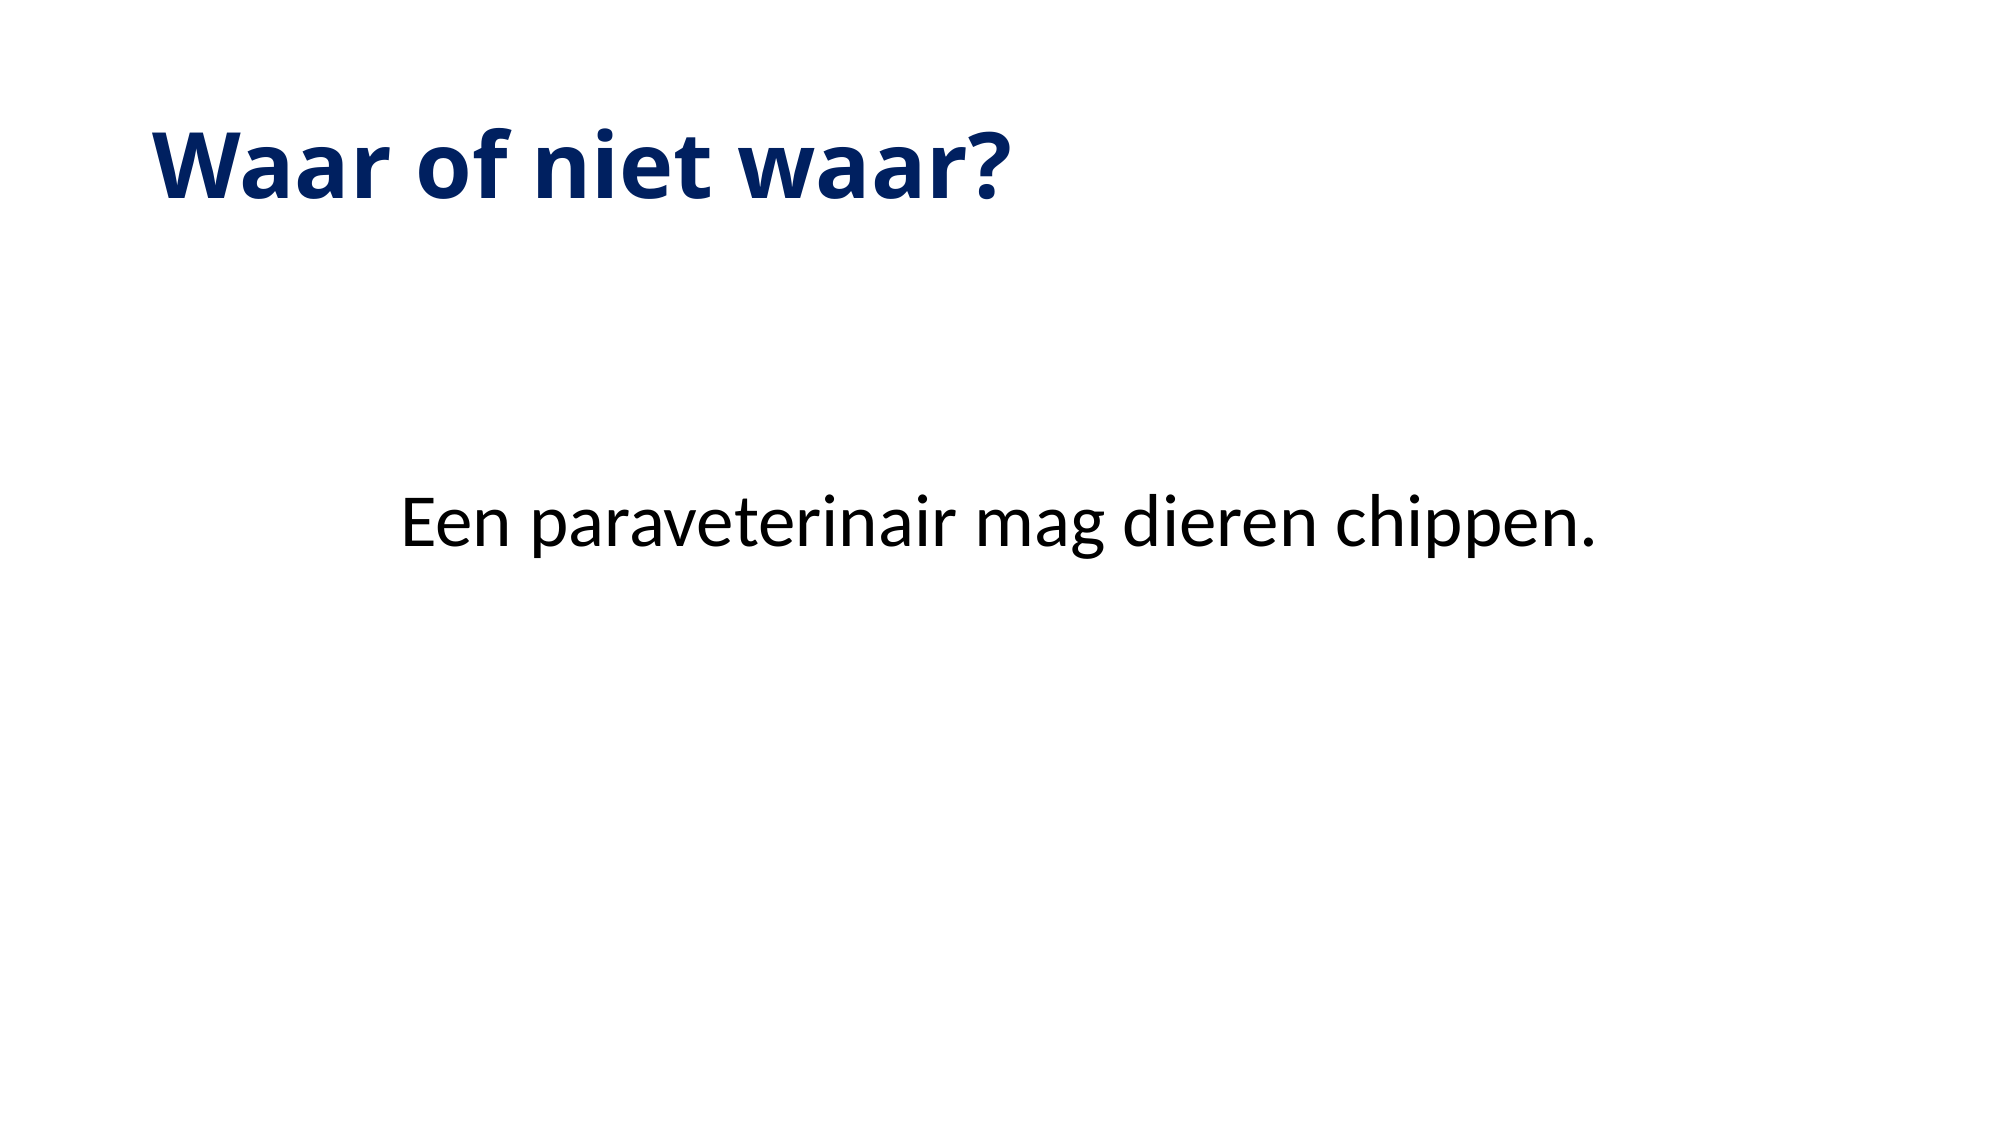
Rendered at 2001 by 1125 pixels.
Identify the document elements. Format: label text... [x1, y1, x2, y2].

list Een paraveterinair mag dieren chippen. [137, 299, 1863, 1014]
title Waar of niet waar? [137, 59, 1863, 278]
